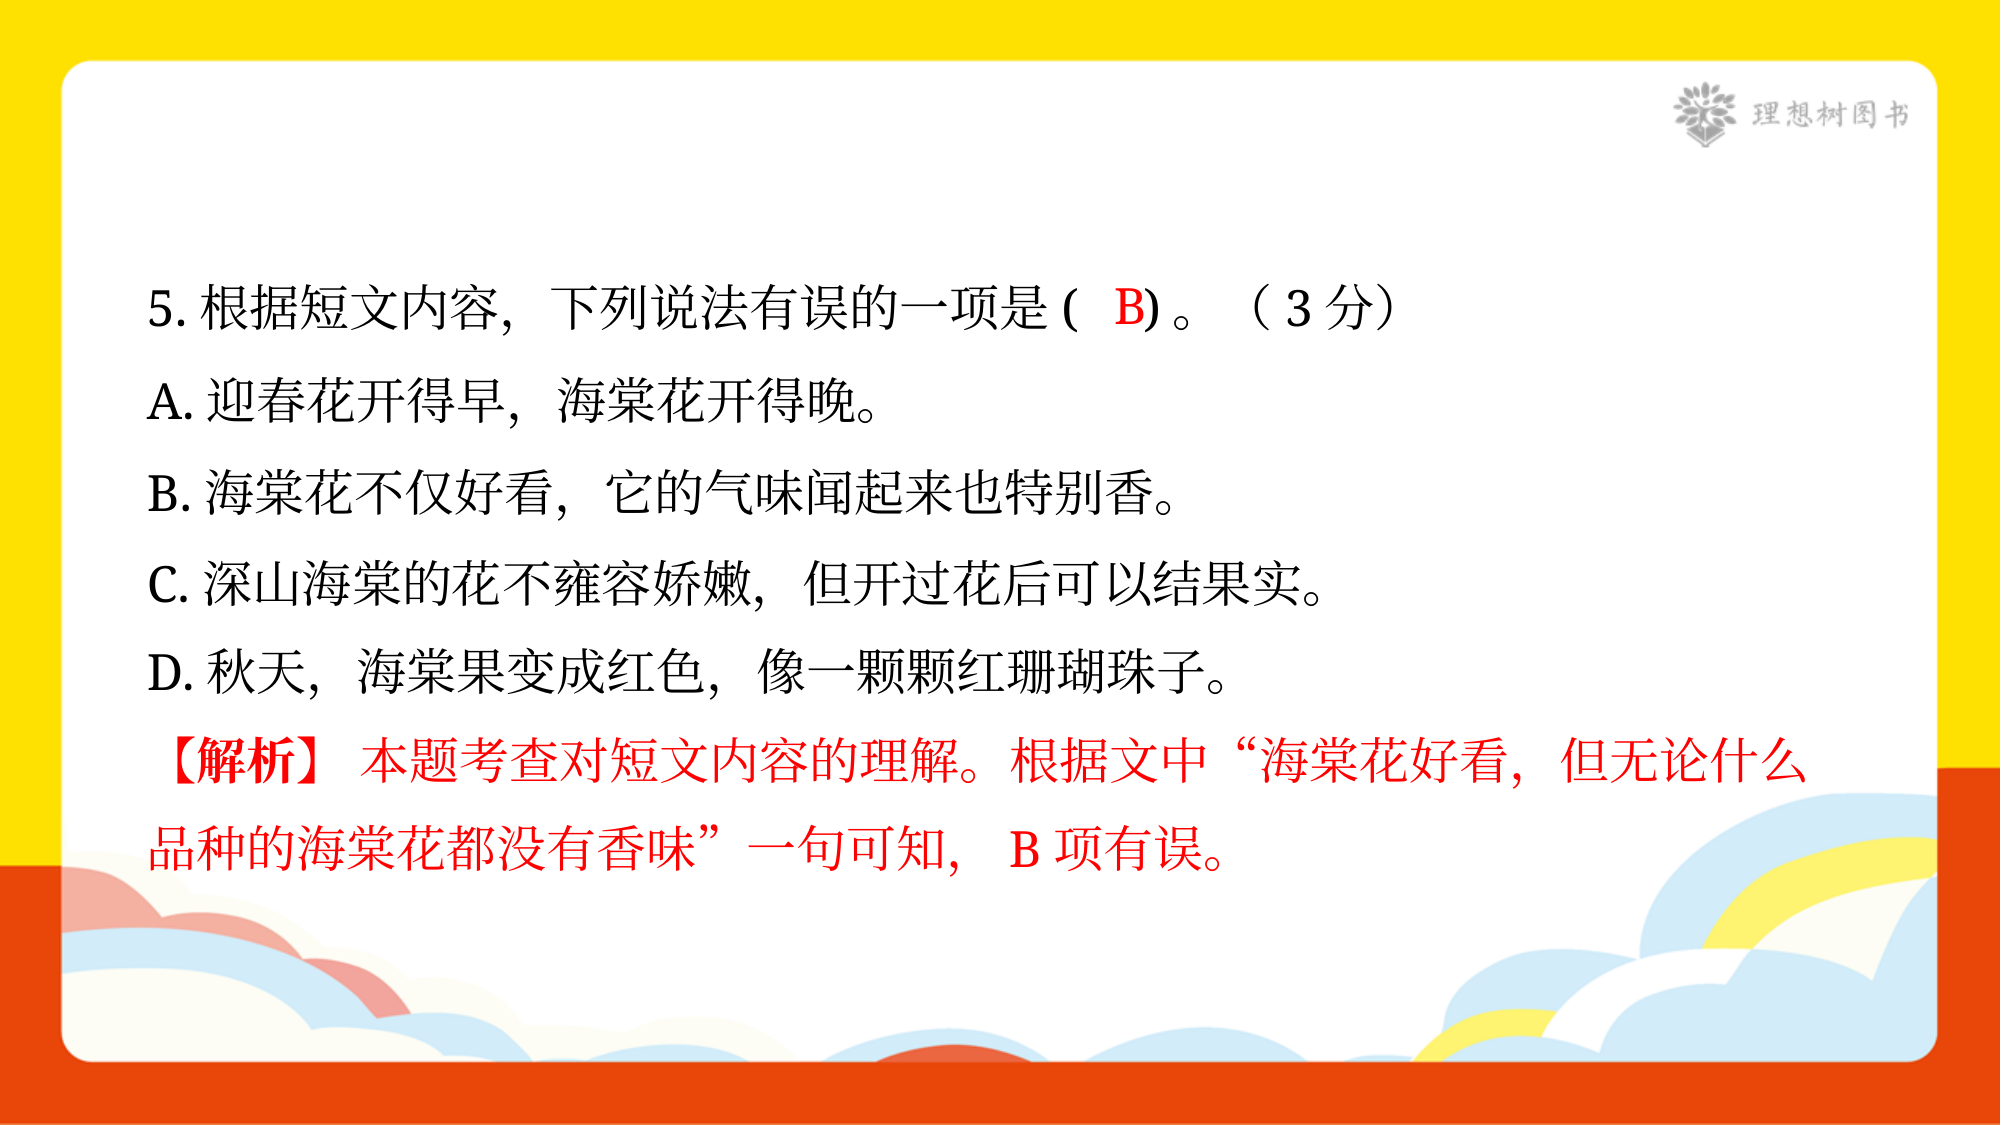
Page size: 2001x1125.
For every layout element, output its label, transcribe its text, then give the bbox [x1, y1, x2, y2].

text_box B [1099, 247, 1161, 325]
text_box 5.根据短文内容，下列说法有误的一项是( )。（3分） [146, 249, 1851, 327]
text_box 【解析】 本题考查对短文内容的理解。根据文中“海棠花好看，但无论什么 品种的海棠花都没有香味”一句可知，B项有误。 [146, 698, 1851, 868]
picture [0, 0, 2000, 1125]
text_box A.迎春花开得早，海棠花开得晚。 B.海棠花不仅好看，它的气味闻起来也特别香。 C.深山海棠的花不雍容娇嫩，但开过花后可以结果实。 D.秋天，海棠果变成红色，像一颗颗红珊瑚珠子。 [146, 337, 1851, 691]
